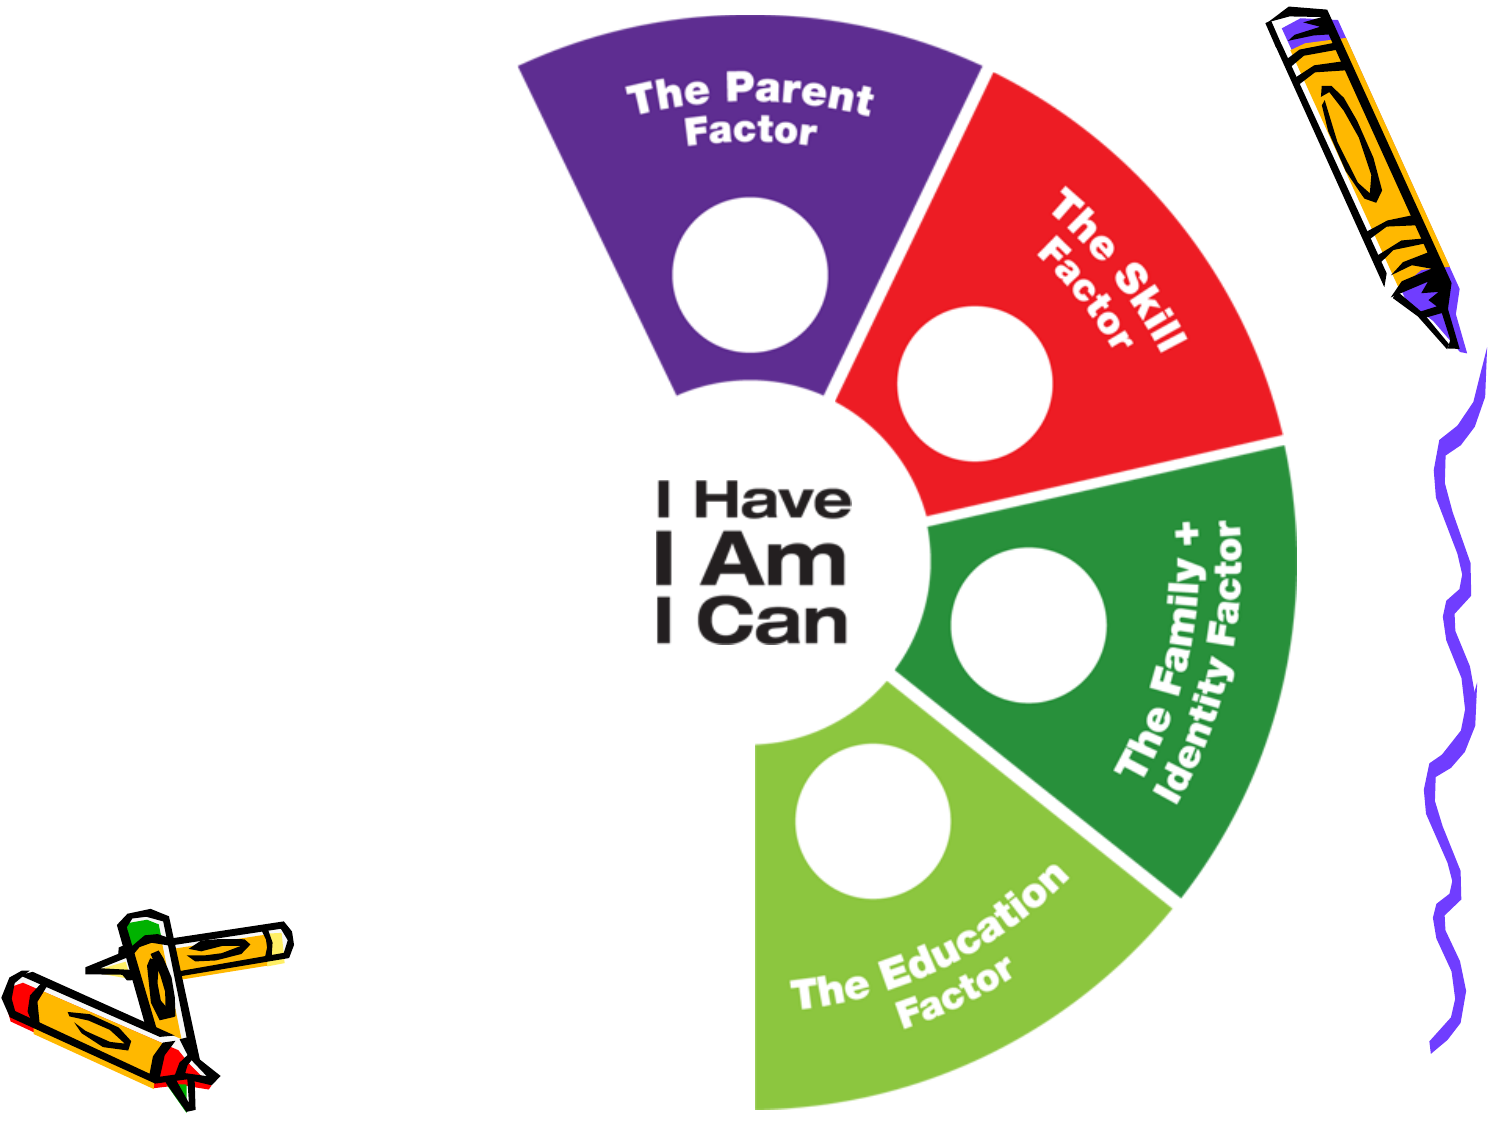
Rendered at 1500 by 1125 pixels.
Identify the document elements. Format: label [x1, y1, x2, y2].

picture [517, 15, 1297, 1111]
